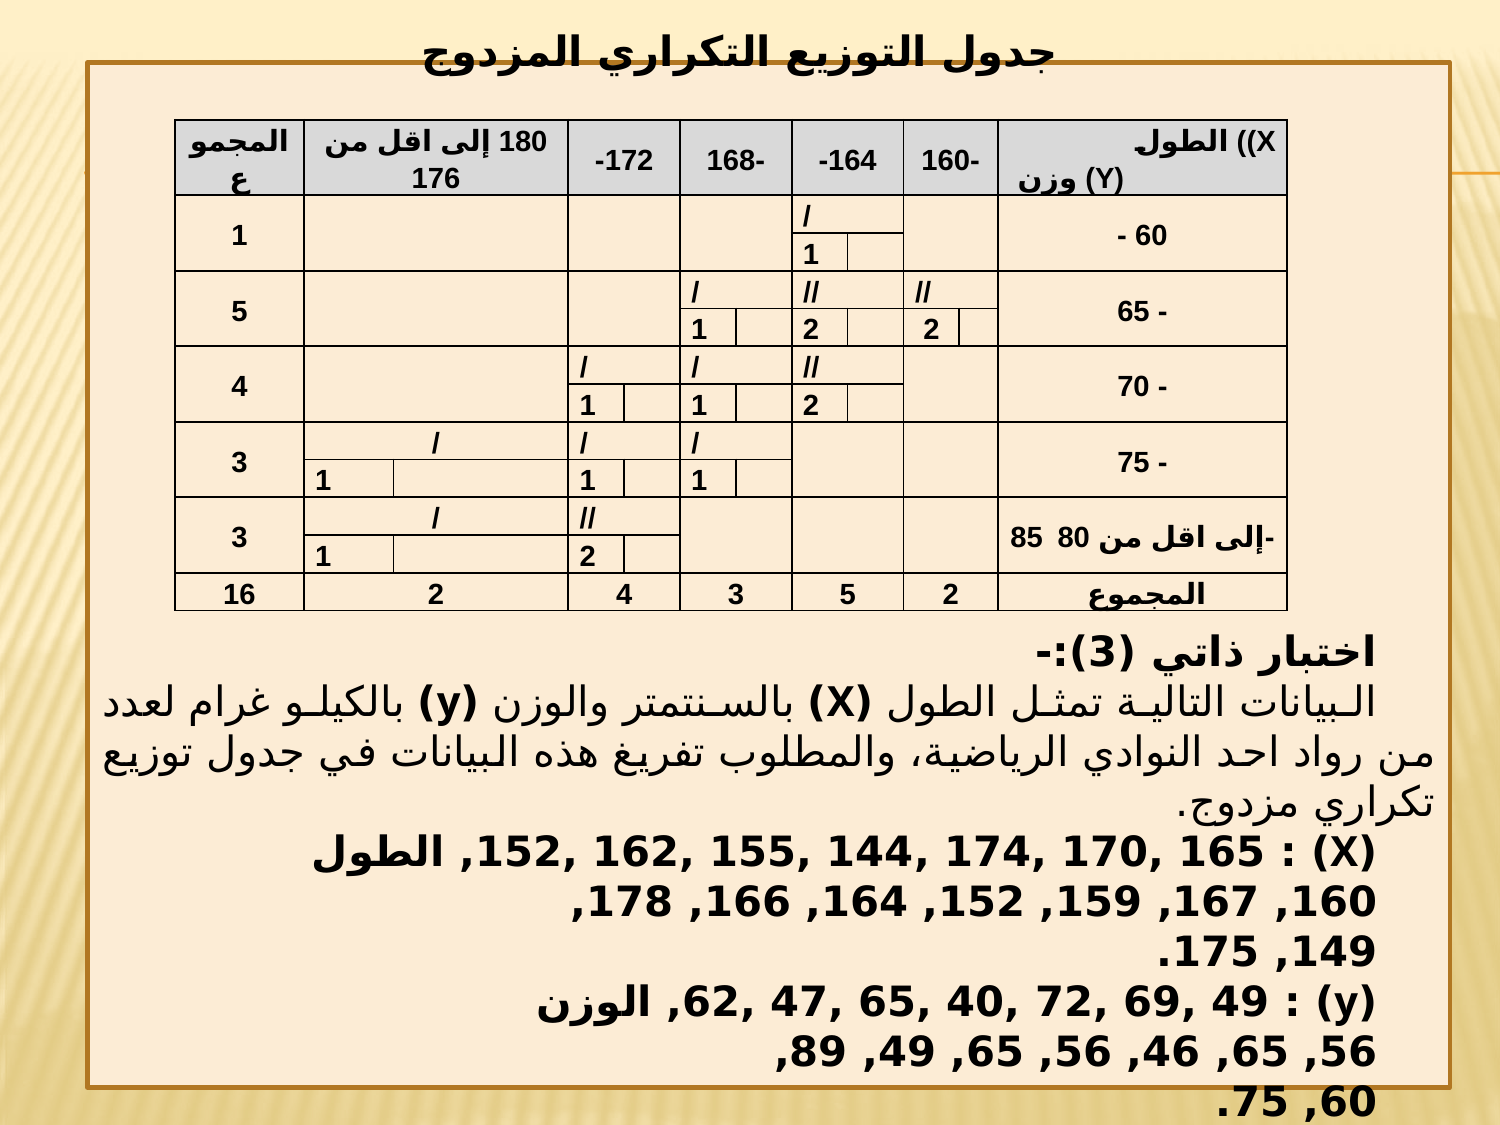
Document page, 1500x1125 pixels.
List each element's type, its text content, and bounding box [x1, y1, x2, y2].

table_cell 2 [305, 574, 567, 610]
table_header 180 إلى اقل من 176 [305, 121, 567, 194]
table_cell 16 [176, 574, 303, 610]
table_cell 70 - [999, 347, 1286, 421]
table_cell 2 [904, 574, 997, 610]
table_cell [625, 385, 679, 421]
table_cell / [305, 498, 567, 534]
table_cell 1 [305, 536, 393, 572]
table_cell 4 [569, 574, 679, 610]
table_cell 65 - [999, 272, 1286, 345]
table_cell [625, 536, 679, 572]
table_cell // [904, 272, 997, 308]
table_cell 2 [793, 309, 847, 345]
table_cell [305, 347, 567, 421]
table_cell [737, 385, 791, 421]
table_cell [793, 498, 903, 572]
table_cell 2 [569, 536, 623, 572]
table_cell // [793, 272, 903, 308]
table_cell 1 [569, 460, 623, 496]
table_cell 85 إلى اقل من 80- [999, 498, 1286, 572]
table_cell 3 [681, 574, 791, 610]
table_cell [305, 196, 567, 270]
table_cell 1 [569, 385, 623, 421]
table_header 168- [681, 121, 791, 194]
table_header 172- [569, 121, 679, 194]
table_cell [848, 385, 903, 421]
table_cell 1 [681, 385, 735, 421]
table_cell [625, 460, 679, 496]
table_cell [681, 196, 791, 270]
table_cell [394, 460, 567, 496]
table_cell [569, 272, 679, 345]
table_cell [569, 196, 679, 270]
table_cell // [793, 347, 903, 383]
table_cell 1 [681, 309, 735, 345]
table_cell [737, 309, 791, 345]
table_cell [848, 309, 903, 345]
table_cell المجموع [999, 574, 1286, 610]
table_cell [305, 272, 567, 345]
table_header 164- [793, 121, 903, 194]
table_cell // [569, 498, 679, 534]
table_cell 60 - [999, 196, 1286, 270]
table_cell [904, 498, 997, 572]
text_box جدول التوزيع التكراري المزدوج اختبار ذاتي (3):- البيانات التالية تمثل الطول (X) بالسنتمتر والوزن (y) بالكيلو غرام لعدد من رواد احد النوادي الرياضية، والمطلوب تفريغ هذه البيانات في جدول توزيع تكراري مزدوج. (X) : 152, 162, 155, 144, 174, 170, 165, الطول 160, 167, 159, 152, 164, 166, 178, 149, 175. (y) : 62, 47, 65, 40, 72, 69, 49, الوزن 56, 65, 46, 56, 65, 49, 89, 60, 75. [85, 60, 1452, 1090]
table_cell 1 [681, 460, 735, 496]
table_header المجموع [176, 121, 303, 194]
table_cell [848, 234, 903, 270]
table_cell [793, 423, 903, 496]
table_cell / [569, 347, 679, 383]
table_cell [960, 309, 997, 345]
table_cell 1 [305, 460, 393, 496]
table_cell [737, 460, 791, 496]
table_cell / [681, 347, 791, 383]
table_header X)) الطول (Y) وزن [999, 121, 1286, 194]
table_header 160- [904, 121, 997, 194]
table_cell 75 - [999, 423, 1286, 496]
table_cell 5 [793, 574, 903, 610]
table_cell 3 [176, 498, 303, 572]
table_cell / [305, 423, 567, 459]
table_cell [681, 498, 791, 572]
table_cell / [569, 423, 679, 459]
table_cell 1 [793, 234, 847, 270]
table_cell 1 [176, 196, 303, 270]
table_cell 2 [793, 385, 847, 421]
table_cell 3 [176, 423, 303, 496]
table_cell 2 [904, 309, 958, 345]
table_cell / [793, 196, 903, 232]
table_cell [904, 196, 997, 270]
table_cell [904, 347, 997, 421]
table_cell [904, 423, 997, 496]
table_cell 5 [176, 272, 303, 345]
table_cell [394, 536, 567, 572]
table_cell / [681, 423, 791, 459]
table_cell / [681, 272, 791, 308]
table_cell 4 [176, 347, 303, 421]
